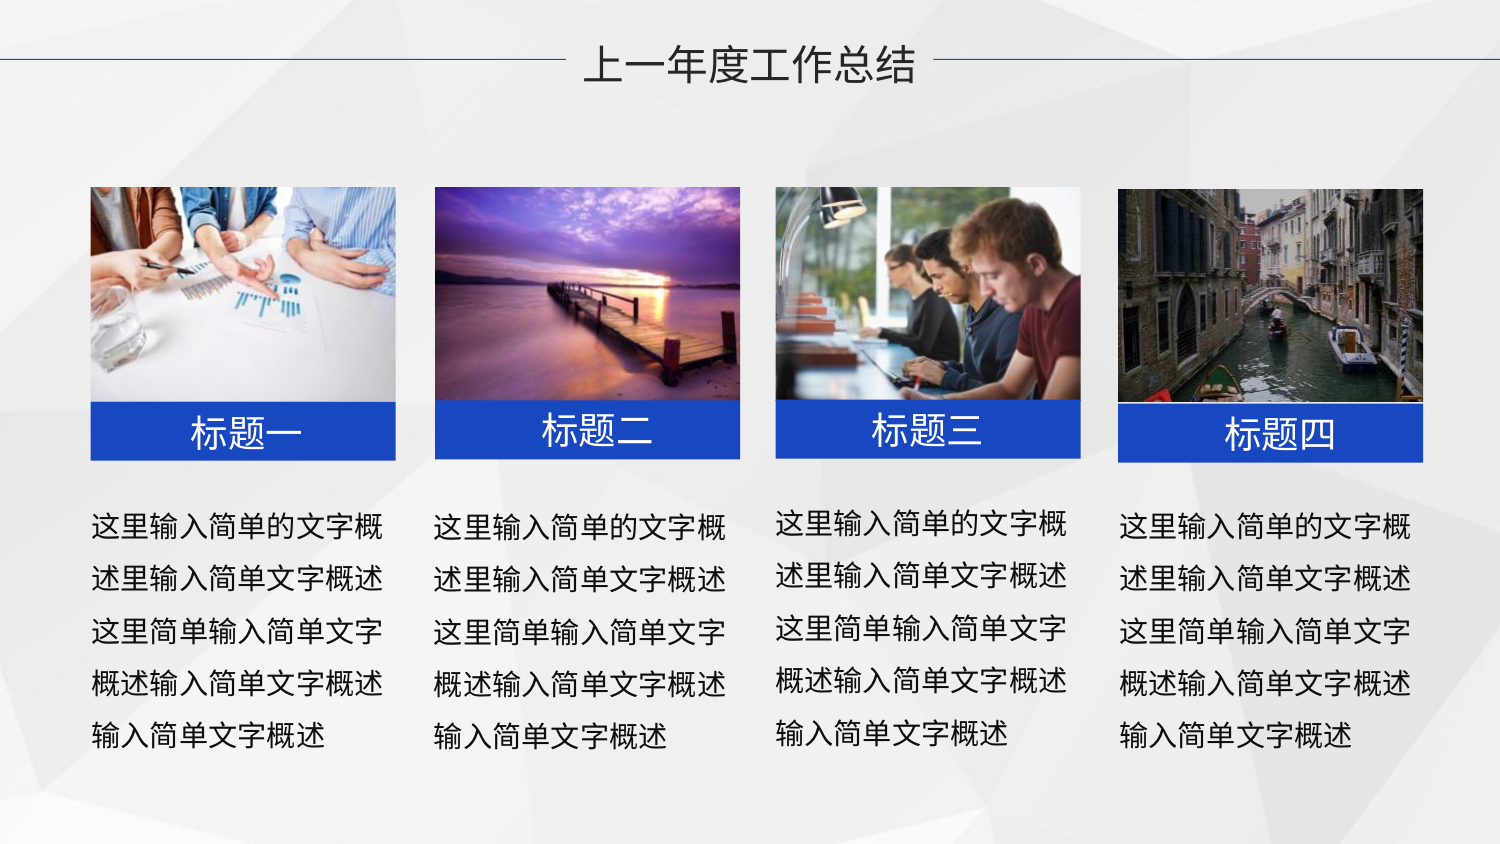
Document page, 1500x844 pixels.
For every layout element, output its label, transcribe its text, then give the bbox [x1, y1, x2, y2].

text_box [1116, 402, 1425, 465]
text_box 这里输入简单的文字概述里输入简单文字概述这里简单输入简单文字概述输入简单文字概述输入简单文字概述 [76, 483, 408, 761]
text_box 标题四 [1209, 403, 1352, 464]
text_box [88, 186, 398, 400]
text_box [774, 186, 1083, 397]
text_box 这里输入简单的文字概述里输入简单文字概述这里简单输入简单文字概述输入简单文字概述输入简单文字概述 [419, 484, 750, 762]
text_box [1116, 187, 1425, 402]
text_box [774, 397, 1083, 461]
text_box [433, 186, 742, 398]
text_box 标题二 [526, 399, 669, 460]
text_box [433, 398, 742, 461]
picture [0, 0, 1500, 844]
text_box 这里输入简单的文字概述里输入简单文字概述这里简单输入简单文字概述输入简单文字概述输入简单文字概述 [1104, 483, 1436, 761]
text_box 标题三 [857, 399, 1000, 460]
text_box [88, 400, 398, 463]
text_box 标题一 [175, 402, 319, 463]
text_box 上一年度工作总结 [568, 31, 932, 97]
text_box 这里输入简单的文字概述里输入简单文字概述这里简单输入简单文字概述输入简单文字概述输入简单文字概述 [760, 480, 1092, 758]
